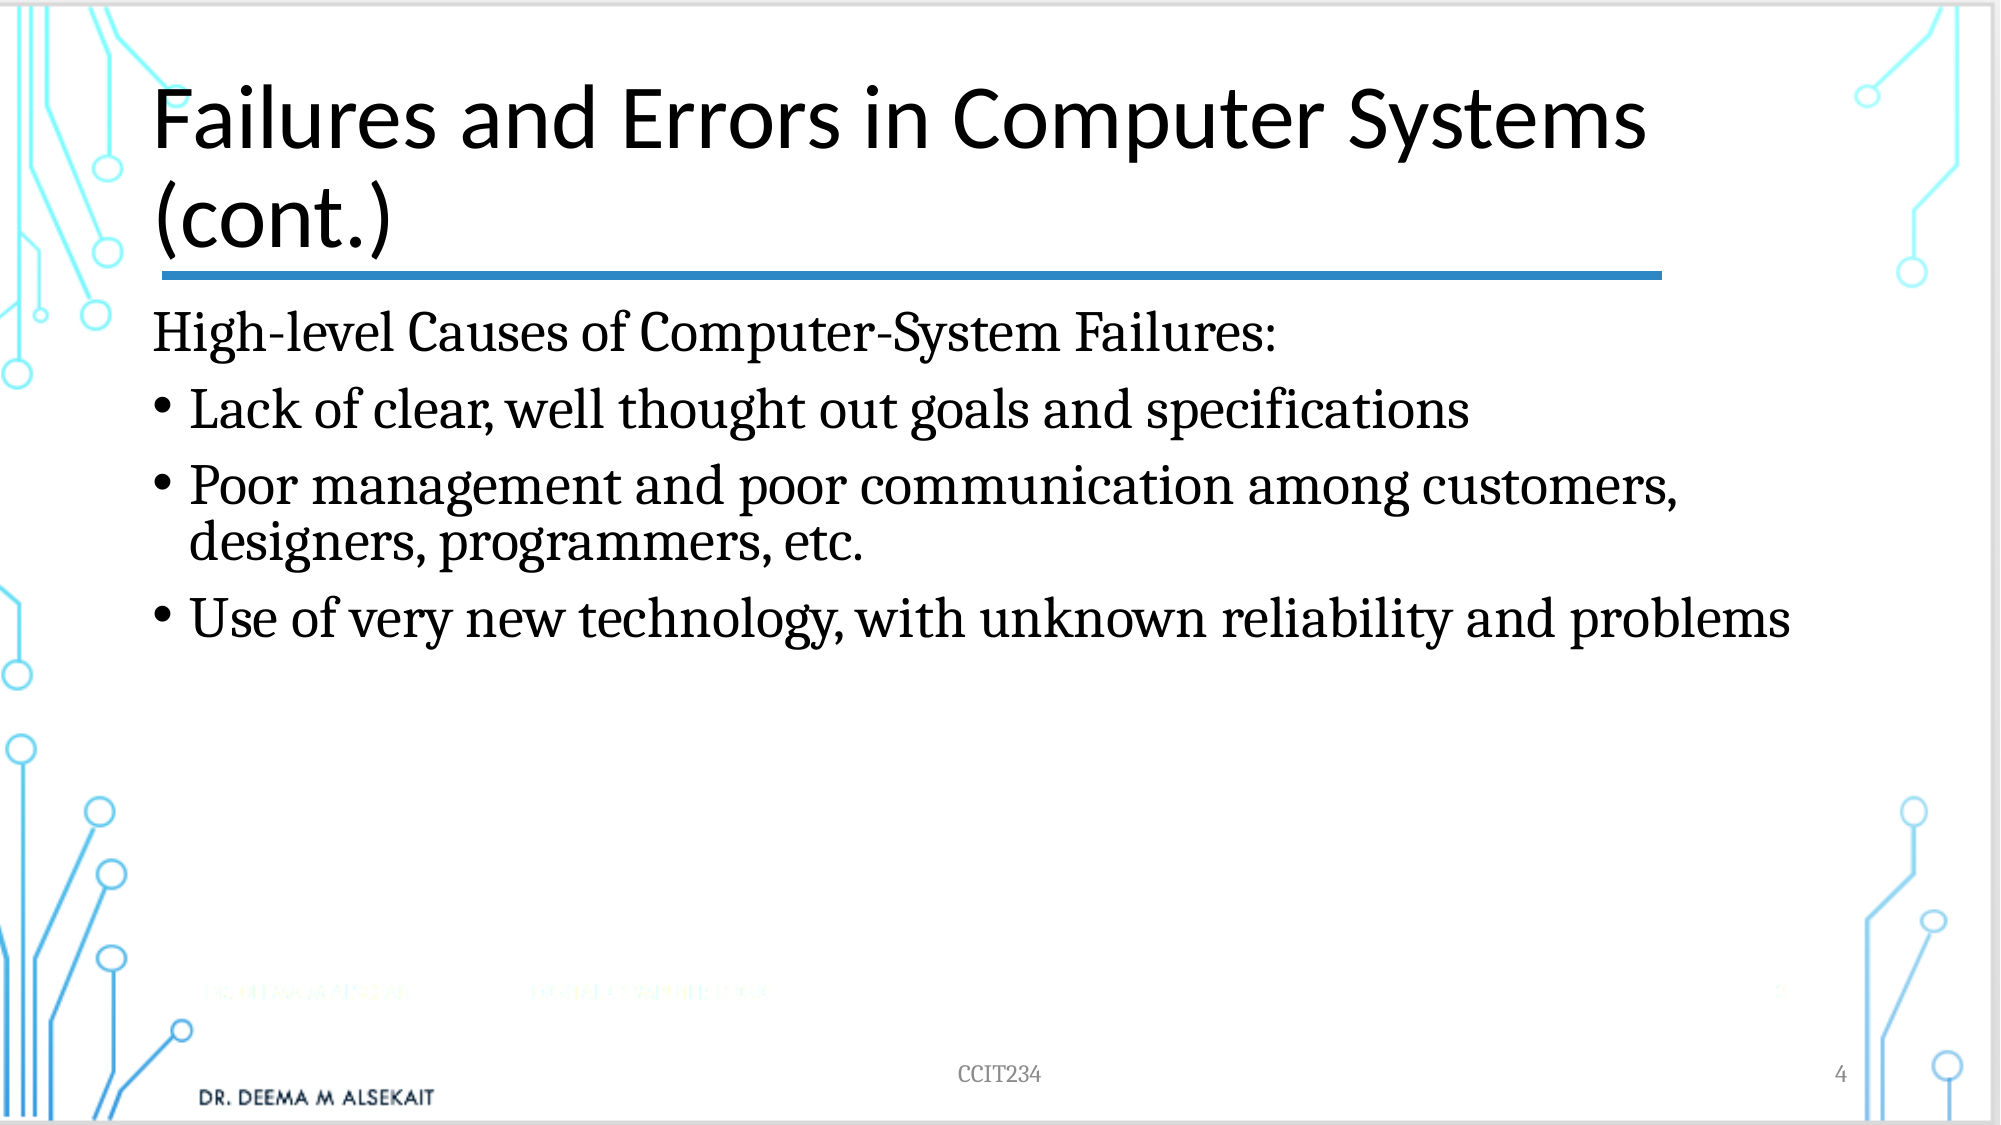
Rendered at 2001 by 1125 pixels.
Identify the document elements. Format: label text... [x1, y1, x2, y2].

list High-level Causes of Computer-System Failures: Lack of clear, well thought out goals and specifications Poor management and poor communication among customers, designers, programmers, etc. Use of very new technology, with unknown reliability and problems [137, 299, 1863, 1014]
footer CCIT234 [662, 1042, 1338, 1103]
slide_number 4 [1412, 1042, 1863, 1103]
picture [0, 0, 2001, 1125]
title Failures and Errors in Computer Systems (cont.) [137, 59, 1863, 278]
